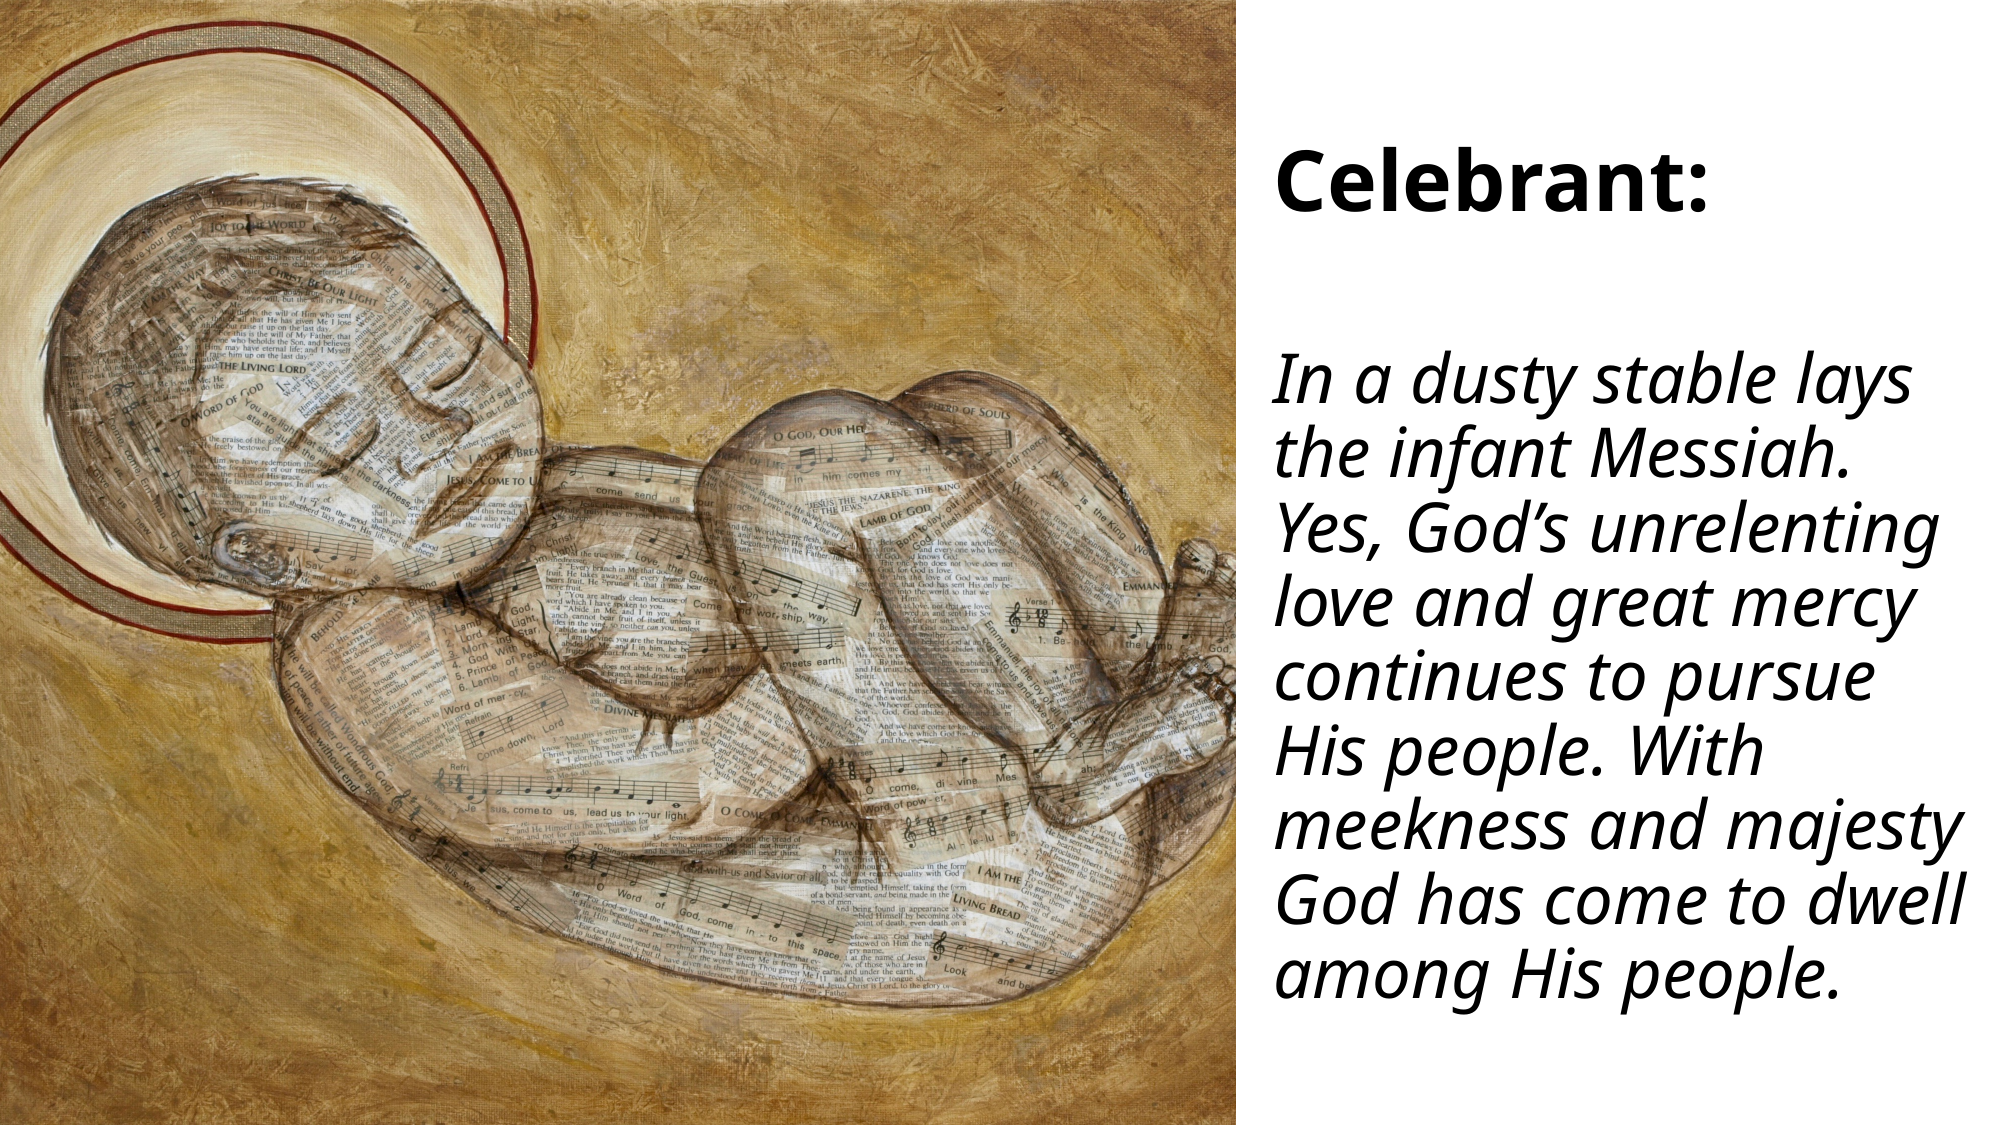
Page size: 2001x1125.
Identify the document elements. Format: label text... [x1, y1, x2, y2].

picture [0, 0, 1236, 1125]
text_box Celebrant: In a dusty stable lays the infant Messiah. Yes, God’s unrelenting love and great mercy continues to pursue His people. With meekness and majesty God has come to dwell among His people. [1258, 131, 2000, 1039]
